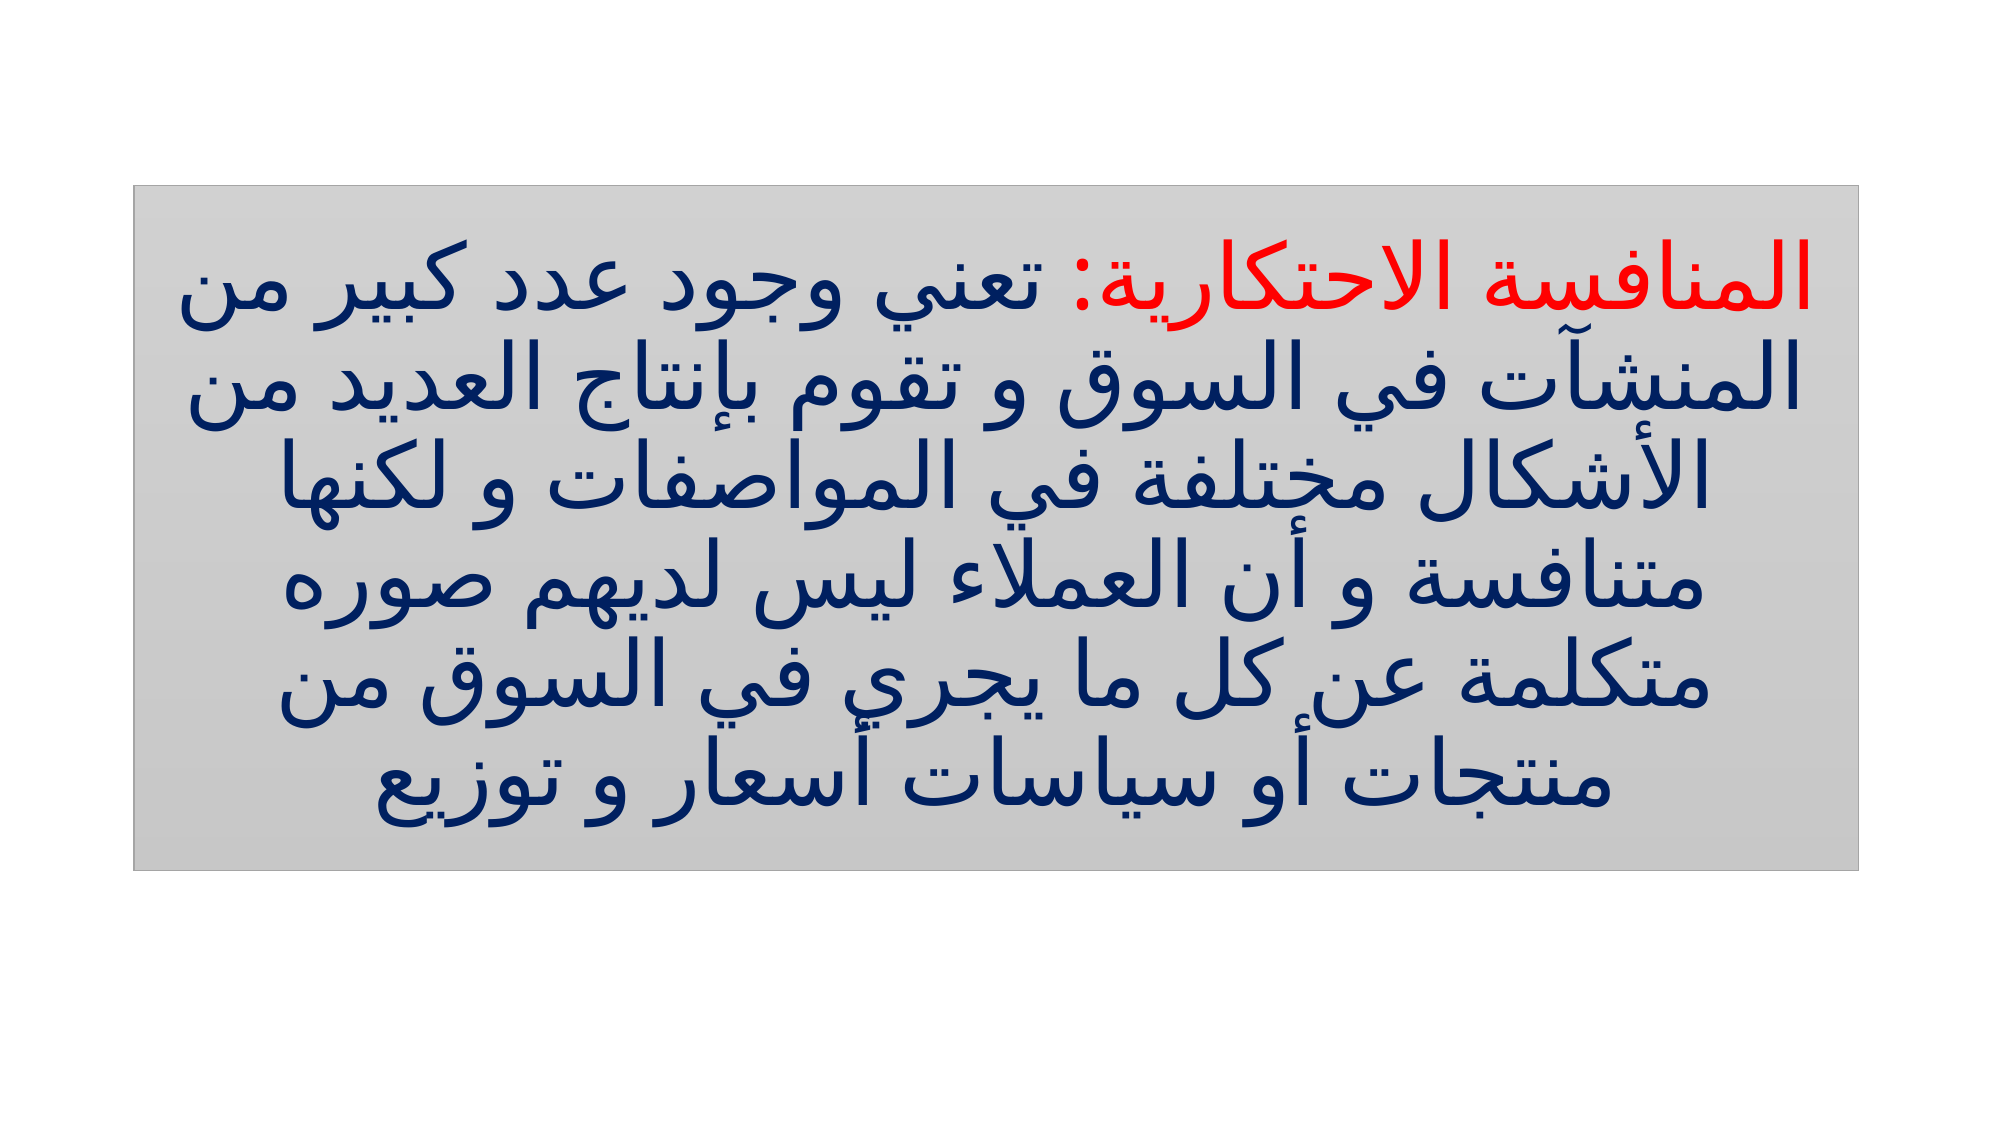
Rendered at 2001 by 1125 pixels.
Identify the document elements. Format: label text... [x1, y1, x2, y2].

title المنافسة الاحتكارية: تعني وجود عدد كبير من المنشآت في السوق و تقوم بإنتاج العديد من الأشكال مختلفة في المواصفات و لكنها متنافسة و أن العملاء ليس لديهم صوره متكلمة عن كل ما يجري في السوق من منتجات أو سياسات أسعار و توزيع [133, 185, 1859, 871]
